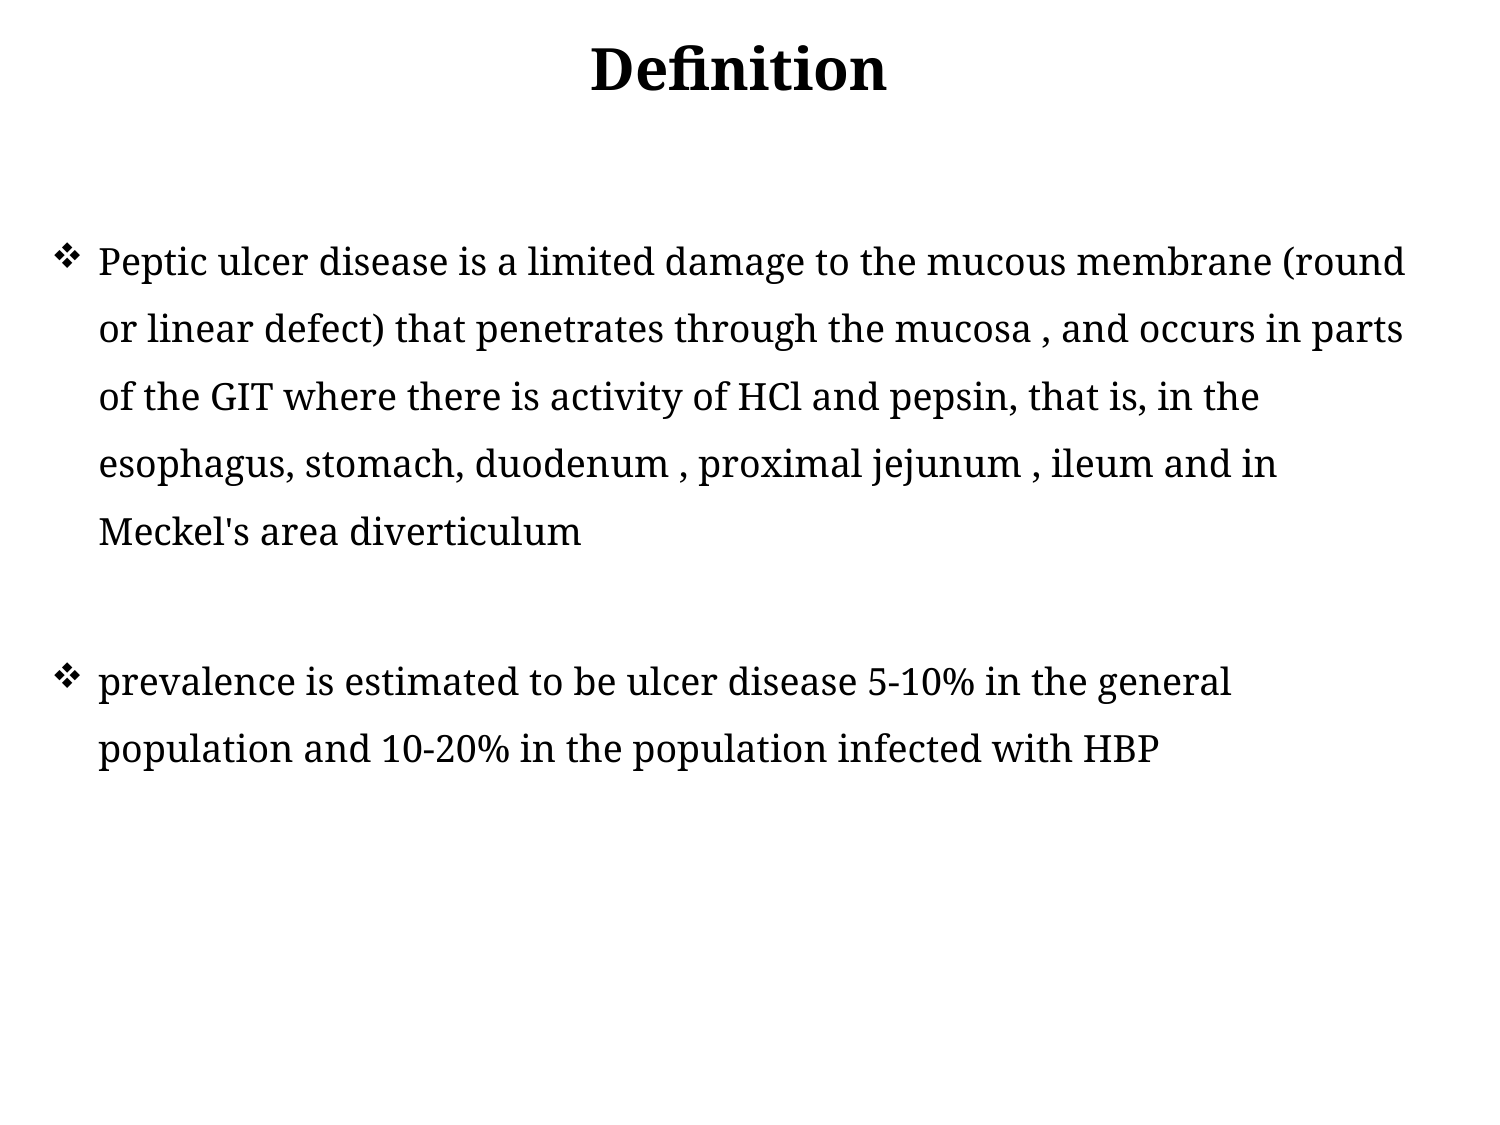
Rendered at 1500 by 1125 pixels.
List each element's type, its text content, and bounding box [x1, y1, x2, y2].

text_box Peptic ulcer disease is a limited damage to the mucous membrane (round or linear defect) that penetrates through the mucosa , and occurs in parts of the GIT where there is activity of HCl and pepsin, that is, in the esophagus, stomach, duodenum , proximal jejunum , ileum and in Meckel's area diverticulum prevalence is estimated to be ulcer disease 5-10% in the general population and 10-20% in the population infected with HBP [36, 207, 1443, 883]
text_box Definition [120, 24, 1359, 207]
